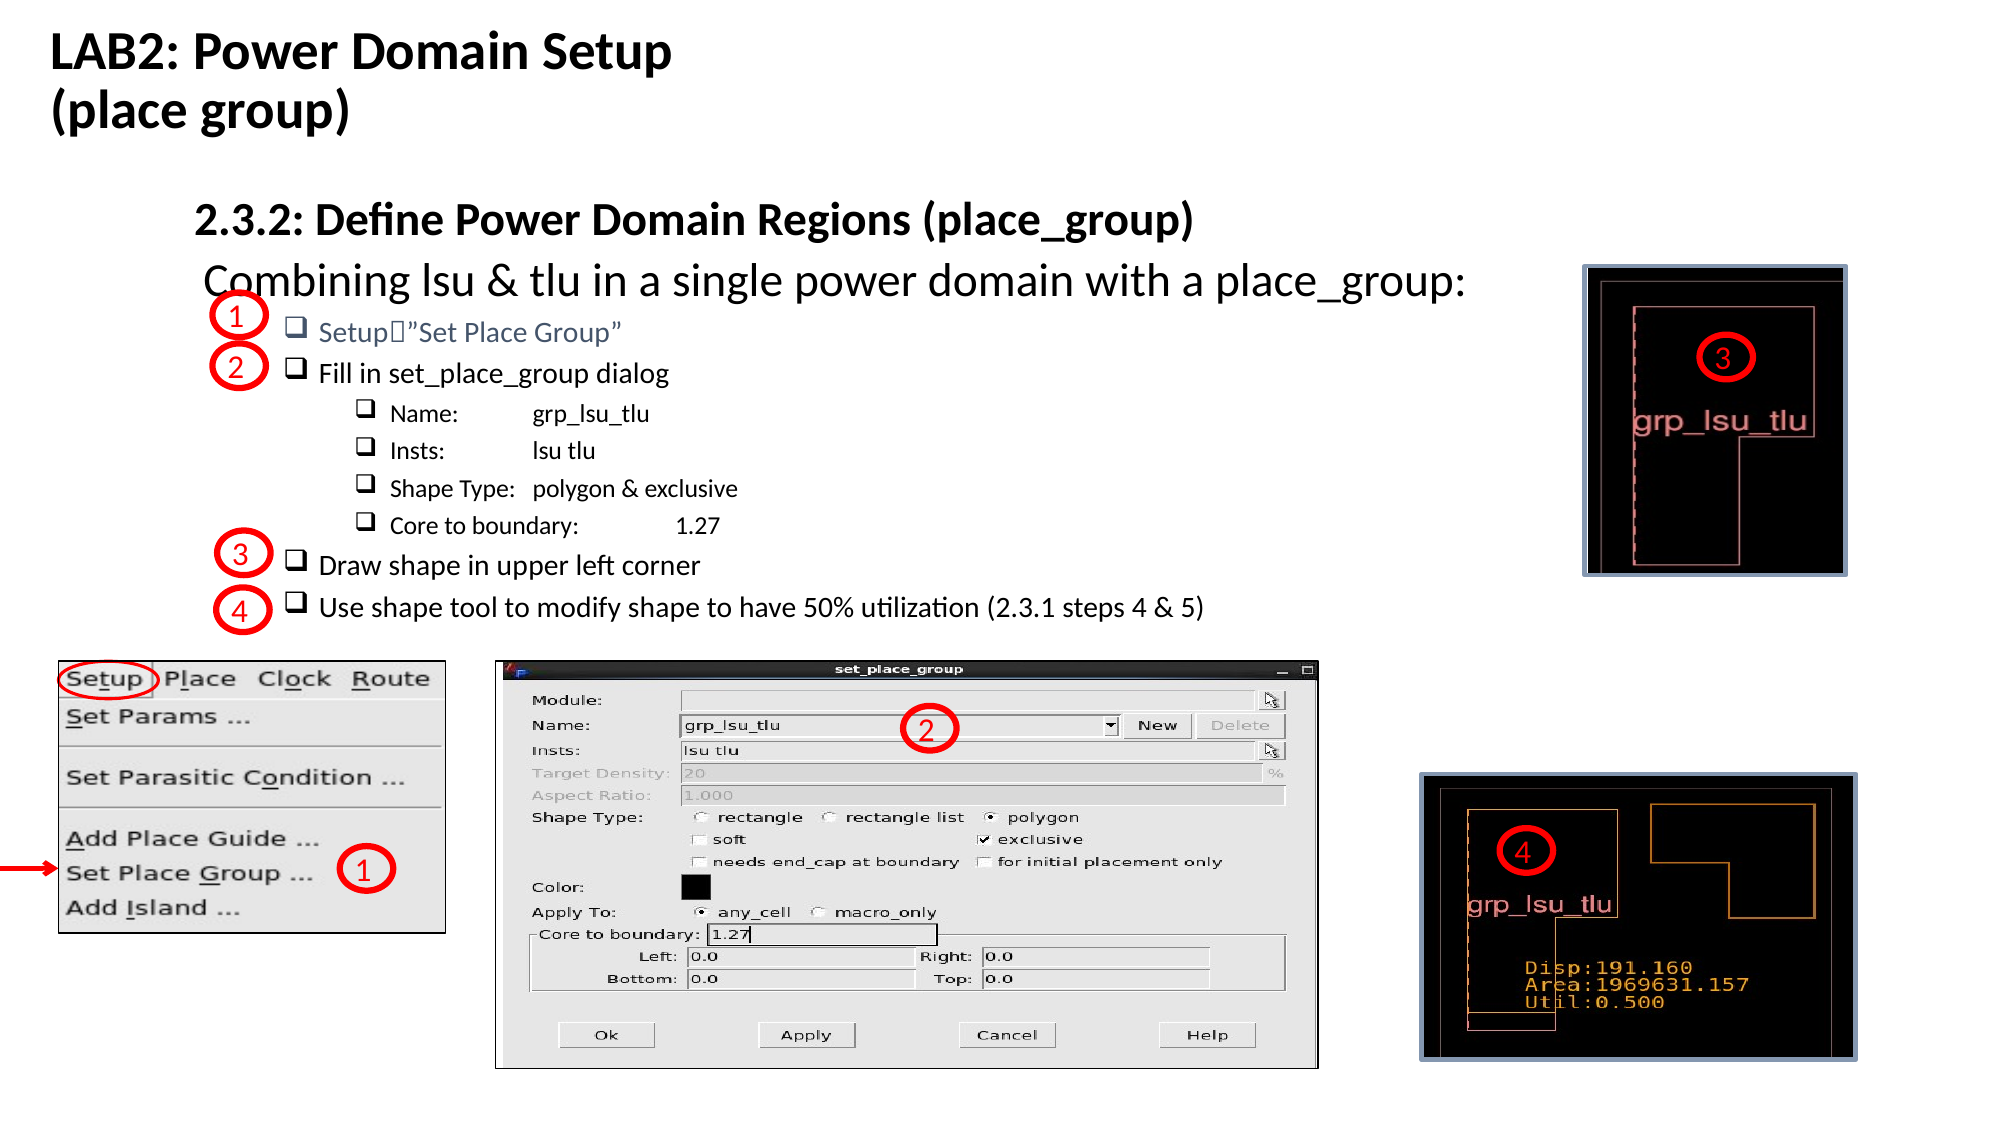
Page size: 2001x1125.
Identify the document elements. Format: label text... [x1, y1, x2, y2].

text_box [1421, 773, 1856, 1060]
title LAB2: Power Domain Setup (place group) [35, 14, 1527, 149]
list 2.3.2: Define Power Domain Regions (place_group) Combining lsu & tlu in a single power domain with a place_group: Setup”Set Place Group” Fill in set_place_group dialog Name: grp_lsu_tlu Insts: lsu tlu Shape Type: polygon & exclusive Core to boundary: 1.27 Draw shape in upper left corner Use shape tool to modify shape to have 50% utilization (2.3.1 steps 4 & 5) [125, 187, 1826, 635]
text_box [212, 337, 266, 394]
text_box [212, 286, 266, 337]
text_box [216, 581, 270, 638]
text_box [1584, 266, 1846, 576]
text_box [217, 524, 271, 581]
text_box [0, 661, 446, 934]
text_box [495, 661, 1318, 1069]
